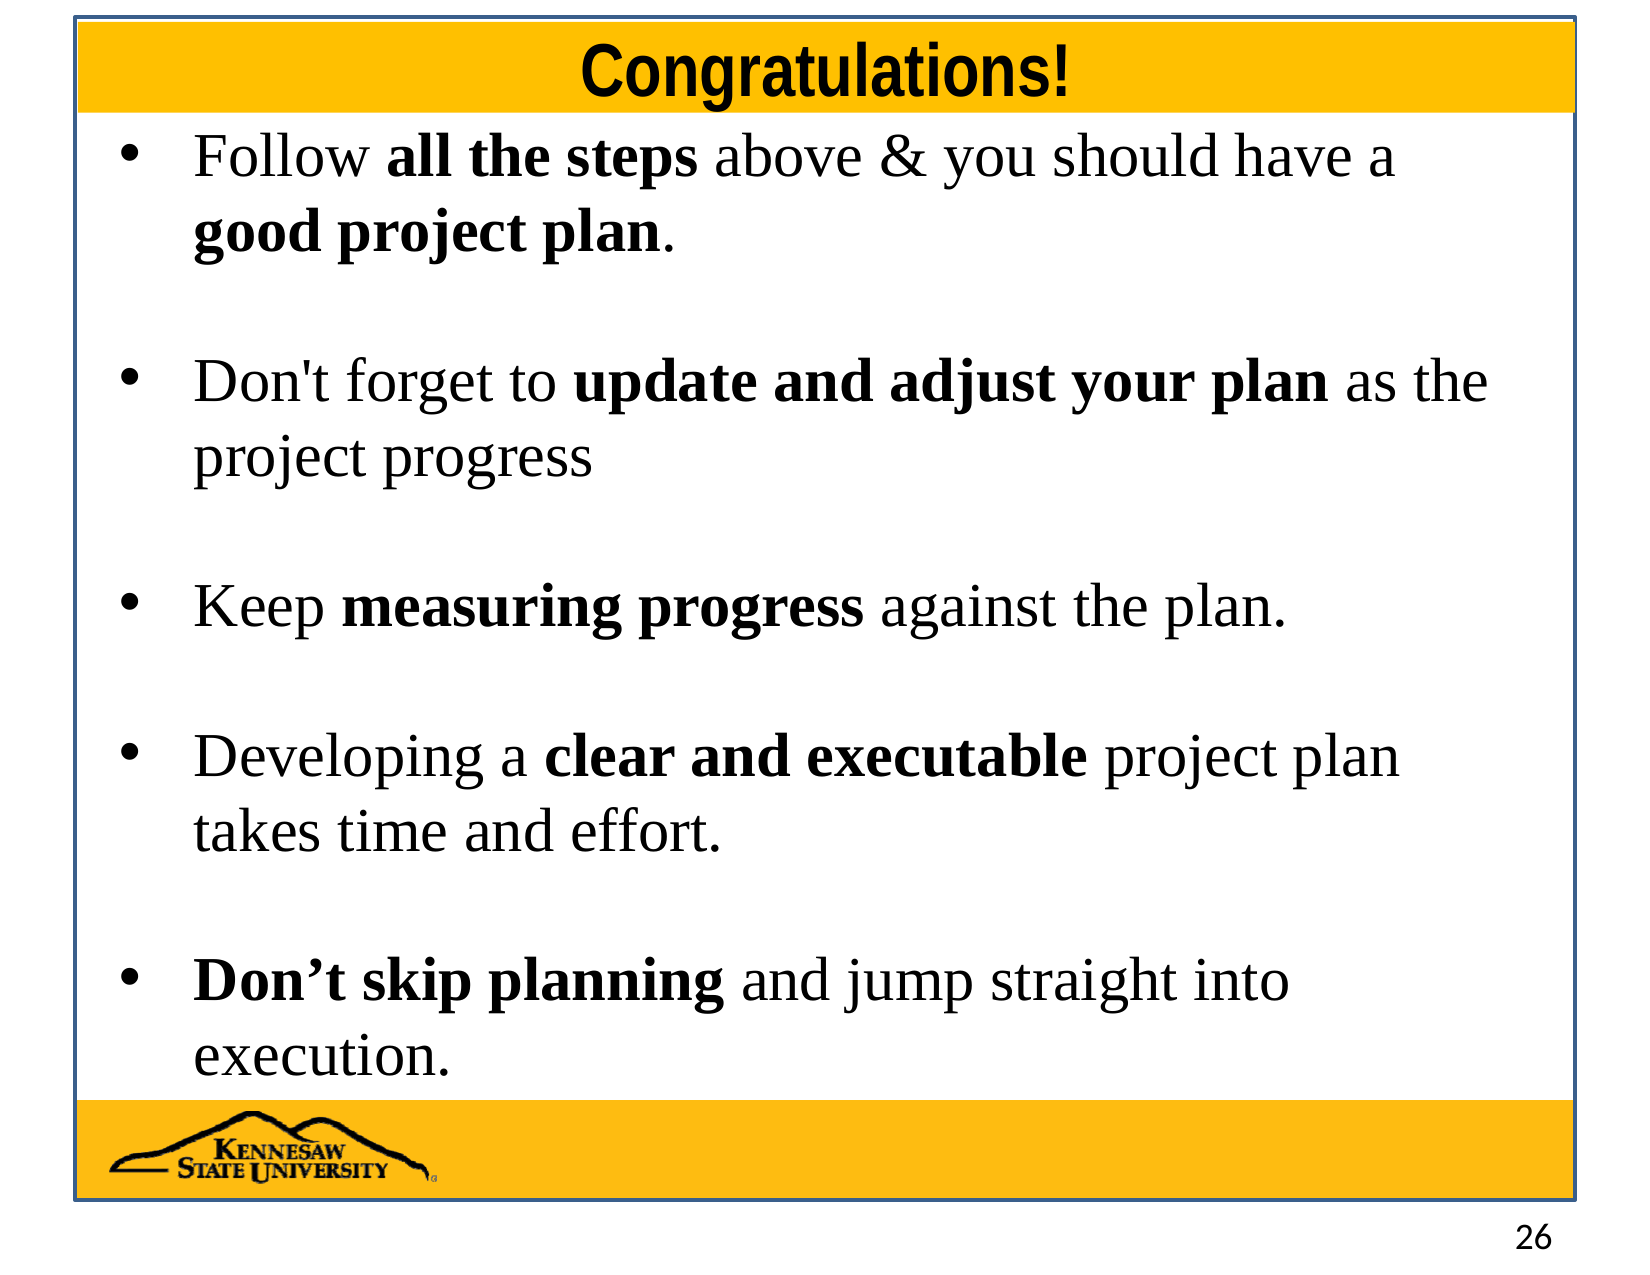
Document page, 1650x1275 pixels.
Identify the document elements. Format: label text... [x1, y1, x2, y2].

list Follow all the steps above & you should have a good project plan. Don't forget to update and adjust your plan as the project progress Keep measuring progress against the plan. Developing a clear and executable project plan takes time and effort. Don’t skip planning and jump straight into execution. [118, 114, 1534, 1275]
picture [108, 1111, 118, 1184]
title Congratulations! [77, 21, 1575, 113]
